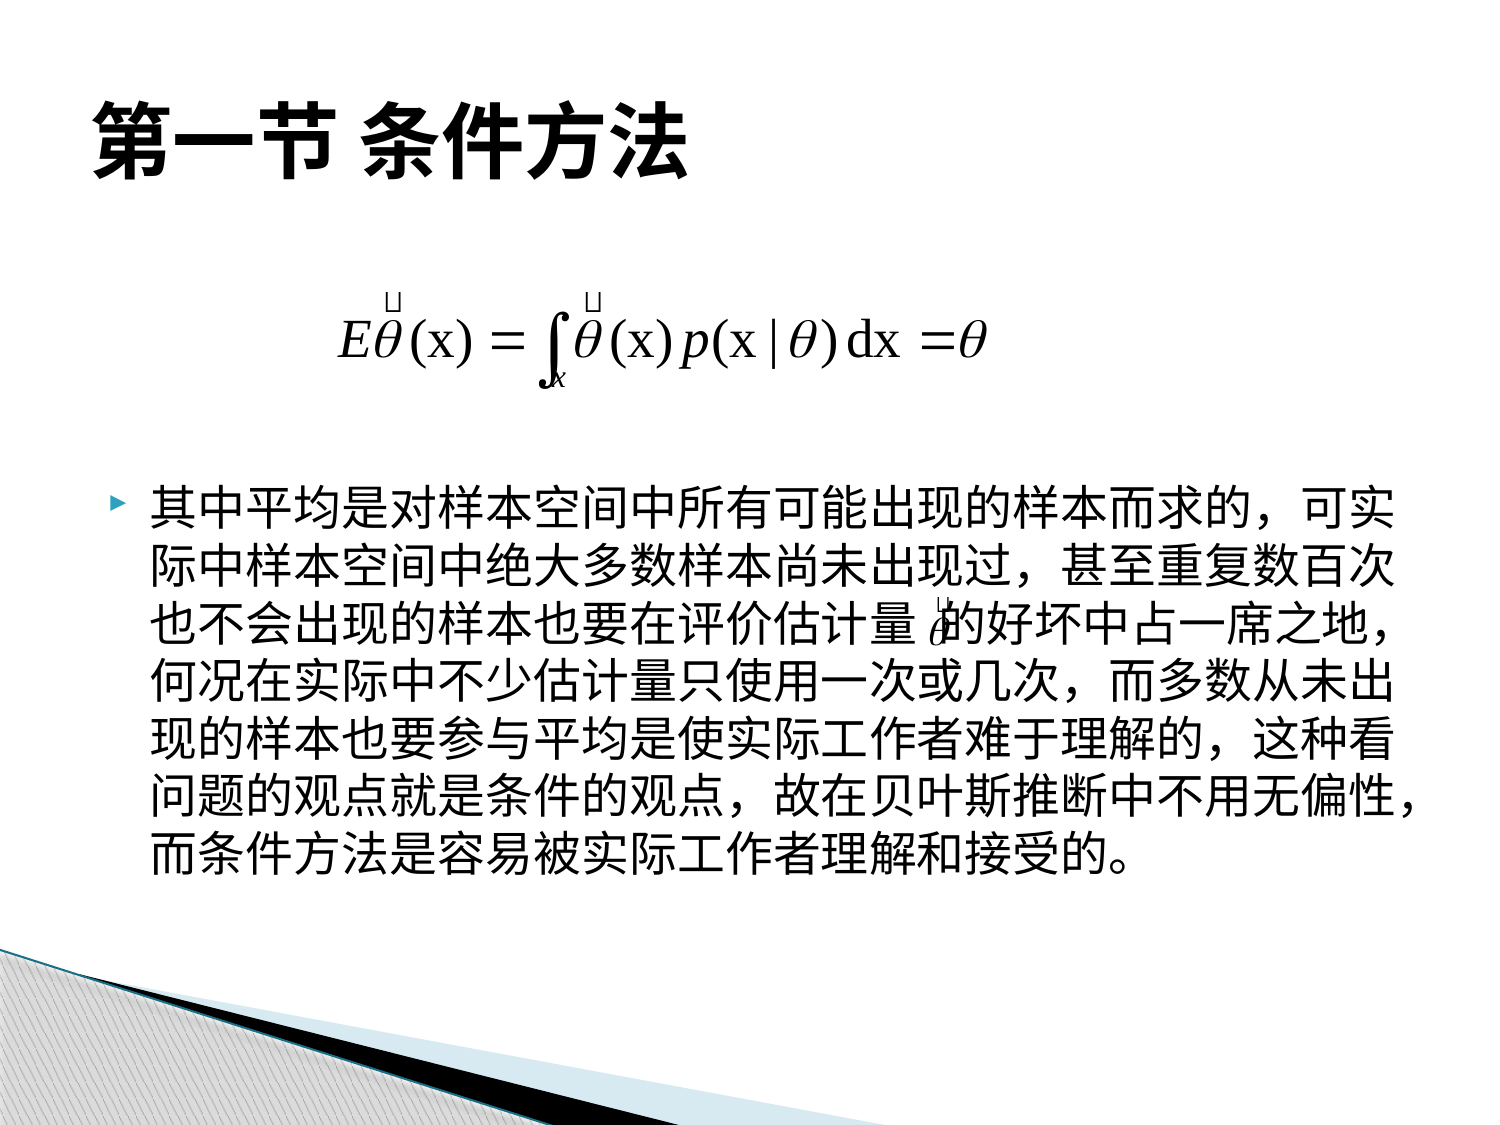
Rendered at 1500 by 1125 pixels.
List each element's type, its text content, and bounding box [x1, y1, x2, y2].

title 第一节 条件方法 [75, 45, 1425, 233]
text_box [327, 292, 1002, 400]
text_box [922, 597, 962, 657]
list 其中平均是对样本空间中所有可能出现的样本而求的，可实际中样本空间中绝大多数样本尚未出现过，甚至重复数百次也不会出现的样本也要在评价估计量 的好坏中占一席之地，何况在实际中不少估计量只使用一次或几次，而多数从未出现的样本也要参与平均是使实际工作者难于理解的，这种看问题的观点就是条件的观点，故在贝叶斯推断中不用无偏性，而条件方法是容易被实际工作者理解和接受的。 [75, 243, 1425, 986]
